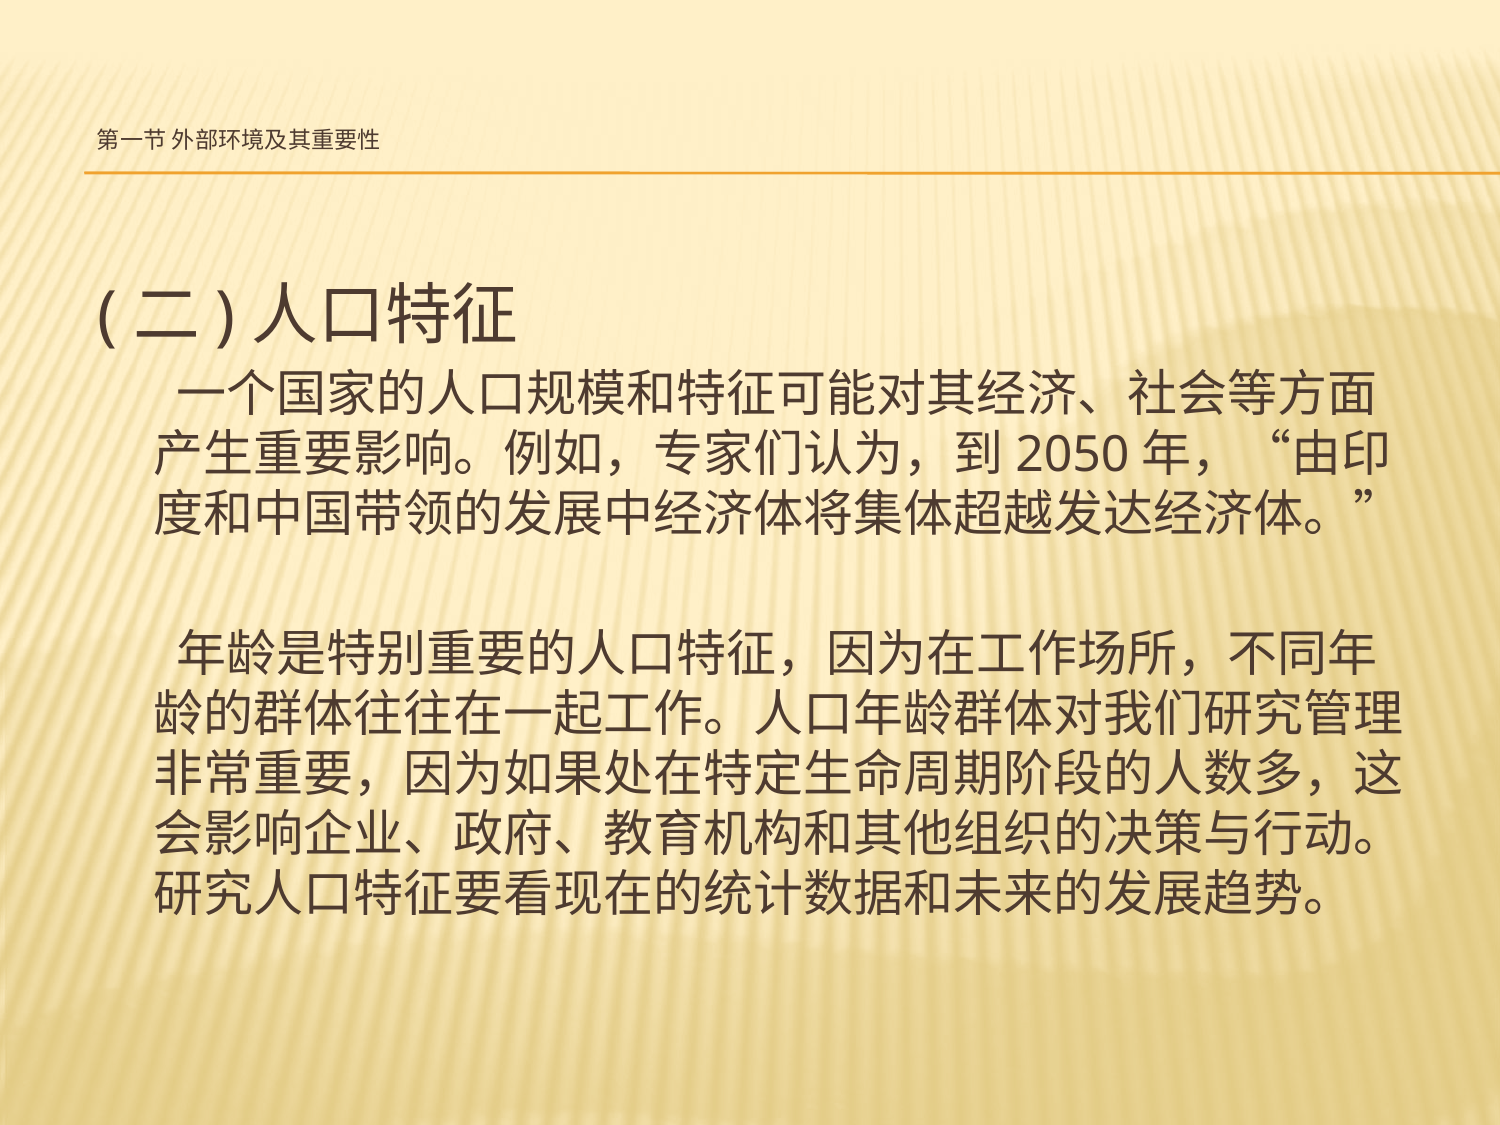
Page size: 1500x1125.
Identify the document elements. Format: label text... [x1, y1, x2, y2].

title 第一节 外部环境及其重要性 [82, 117, 1432, 245]
list (二)人口特征 一个国家的人口规模和特征可能对其经济、社会等方面产生重要影响。例如，专家们认为，到2050年，“由印度和中国带领的发展中经济体将集体超越发达经济体。” 年龄是特别重要的人口特征，因为在工作场所，不同年龄的群体往往在一起工作。人口年龄群体对我们研究管理非常重要，因为如果处在特定生命周期阶段的人数多，这会影响企业、政府、教育机构和其他组织的决策与行动。研究人口特征要看现在的统计数据和未来的发展趋势。 [81, 264, 1433, 1060]
